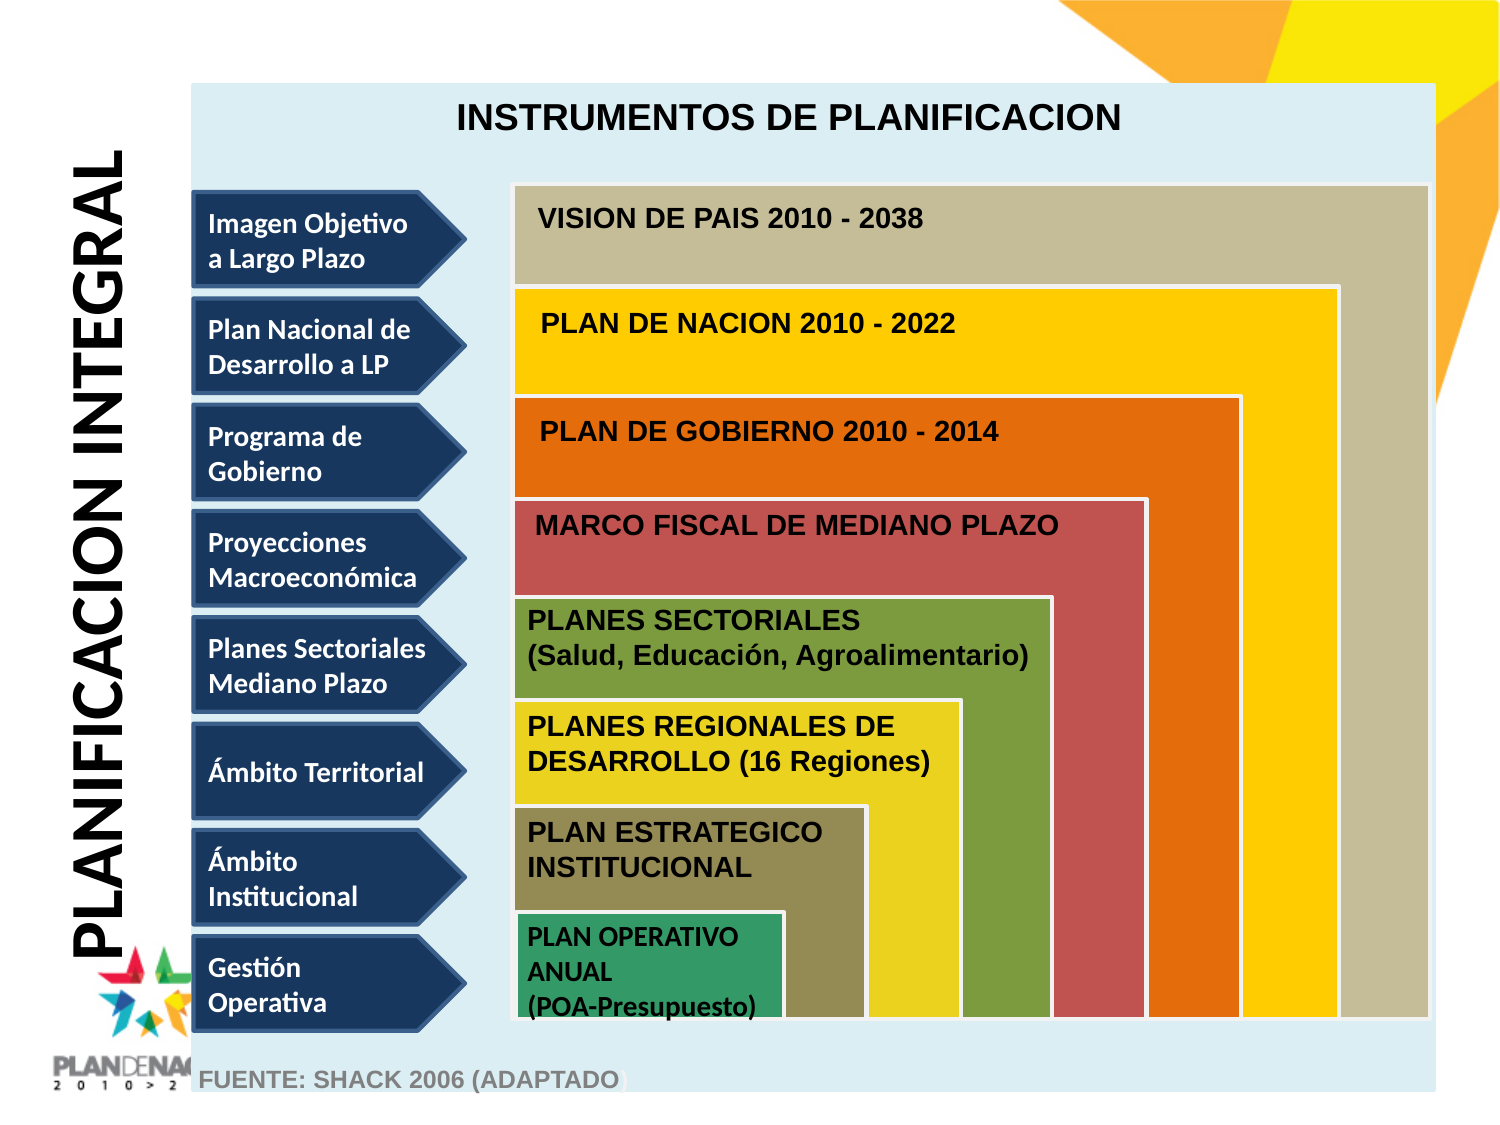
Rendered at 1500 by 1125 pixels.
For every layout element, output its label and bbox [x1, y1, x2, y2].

picture [0, 0, 1500, 1125]
text_box [39, 85, 1435, 1102]
